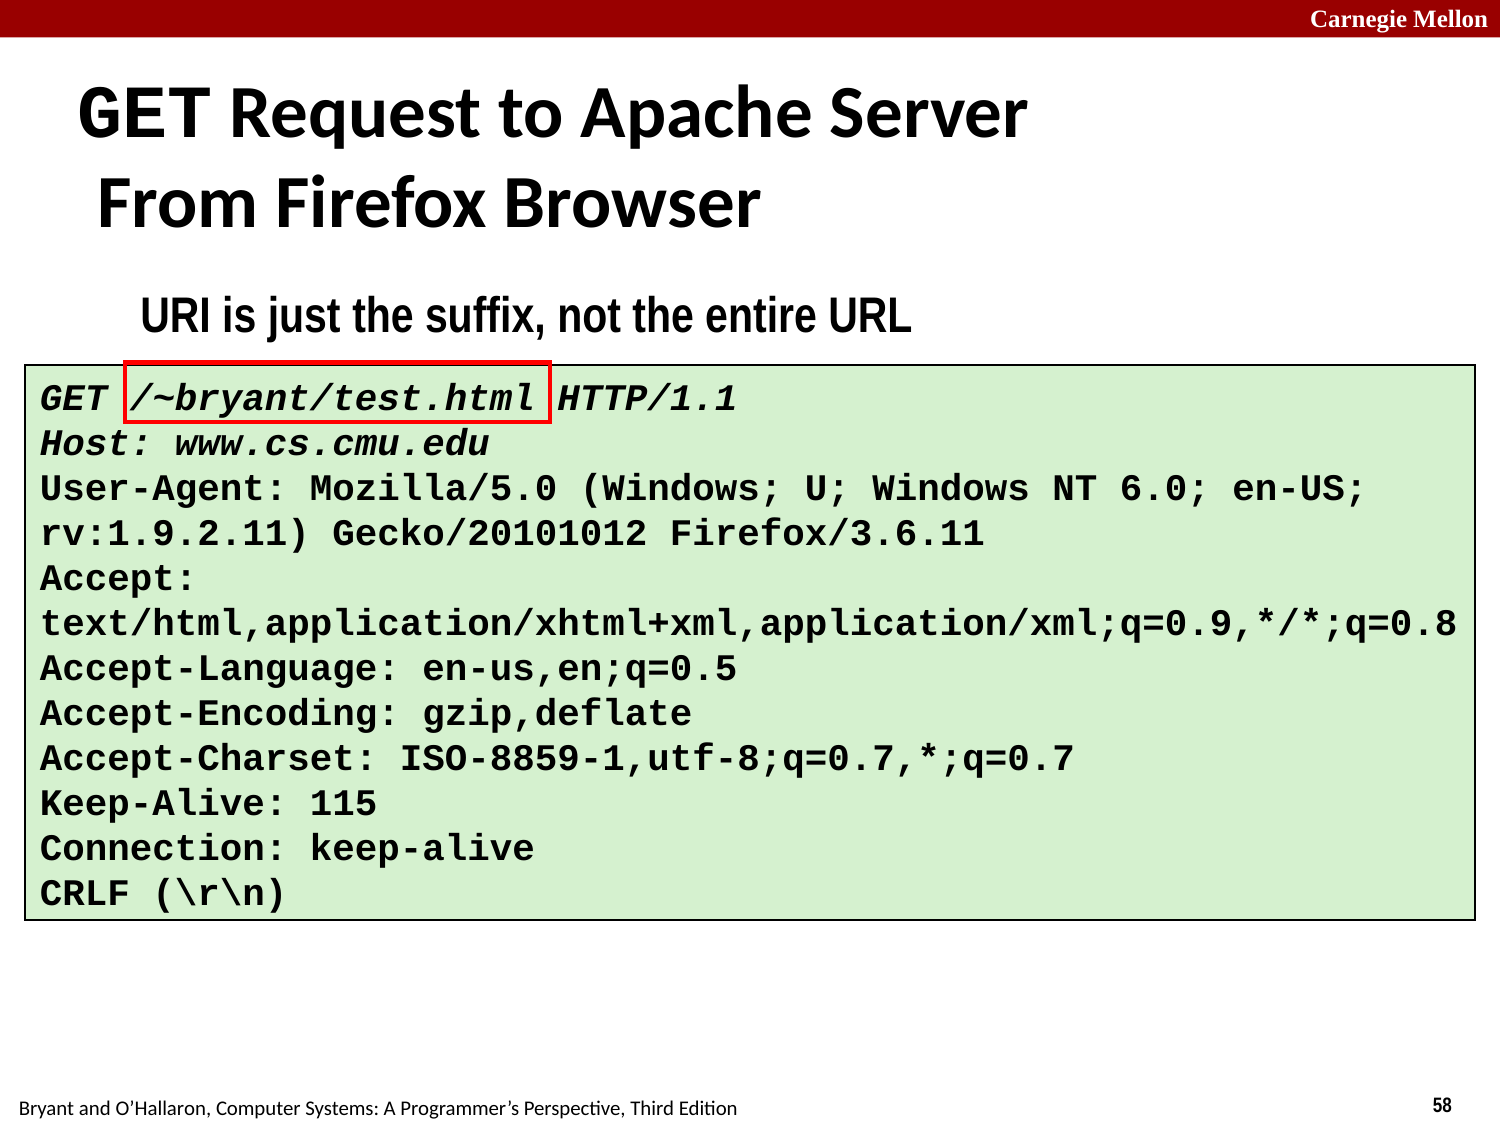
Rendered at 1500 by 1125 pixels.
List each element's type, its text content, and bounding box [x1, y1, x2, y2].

text_box [125, 362, 550, 423]
text_box GET /~bryant/test.html HTTP/1.1 Host: www.cs.cmu.edu User-Agent: Mozilla/5.0 (Windows; U; Windows NT 6.0; en-US; rv:1.9.2.11) Gecko/20101012 Firefox/3.6.11 Accept: text/html,application/xhtml+xml,application/xml;q=0.9,*/*;q=0.8 Accept-Language: en-us,en;q=0.5 Accept-Encoding: gzip,deflate Accept-Charset: ISO-8859-1,utf-8;q=0.7,*;q=0.7 Keep-Alive: 115 Connection: keep-alive CRLF (\r\n) [24, 365, 1475, 921]
text_box URI is just the suffix, not the entire URL [125, 274, 929, 350]
title GET Request to Apache Server From Firefox Browser [62, 54, 1438, 238]
